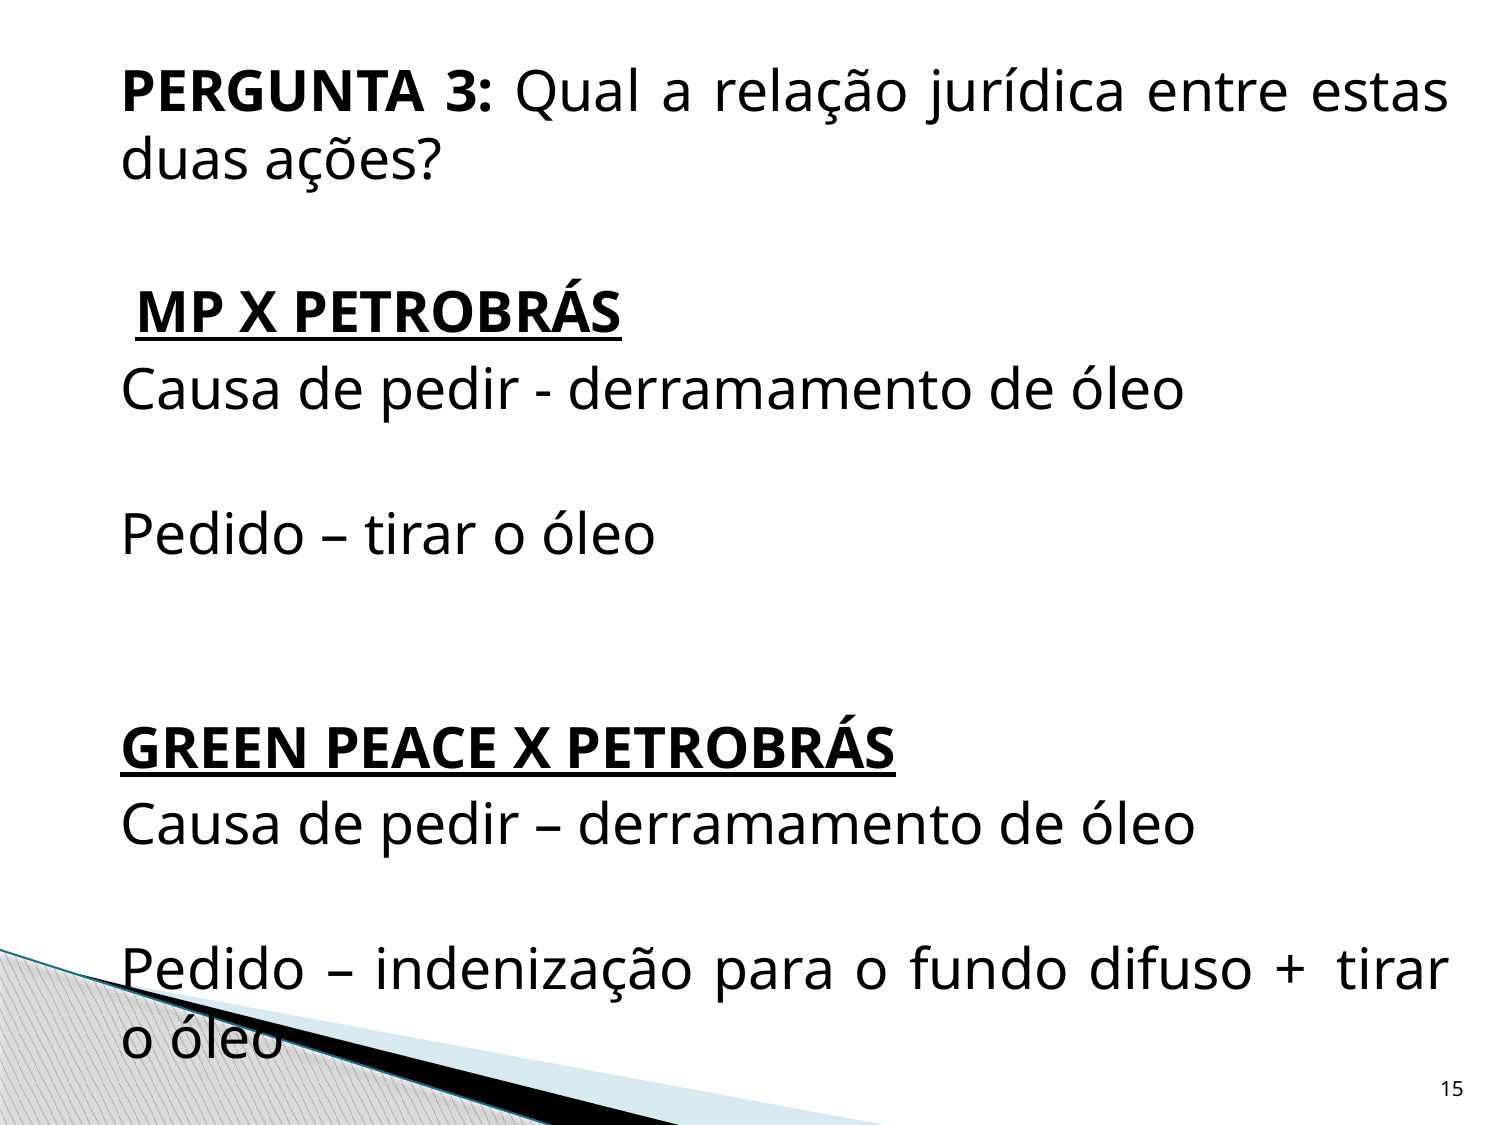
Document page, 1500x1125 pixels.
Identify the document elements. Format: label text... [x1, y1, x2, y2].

slide_number 15 [1418, 1051, 1479, 1112]
list PERGUNTA 3: Qual a relação jurídica entre estas duas ações? MP X PETROBRÁS Causa de pedir - derramamento de óleo Pedido – tirar o óleo GREEN PEACE X PETROBRÁS Causa de pedir – derramamento de óleo Pedido – indenização para o fundo difuso + tirar o óleo [46, 46, 1465, 1079]
